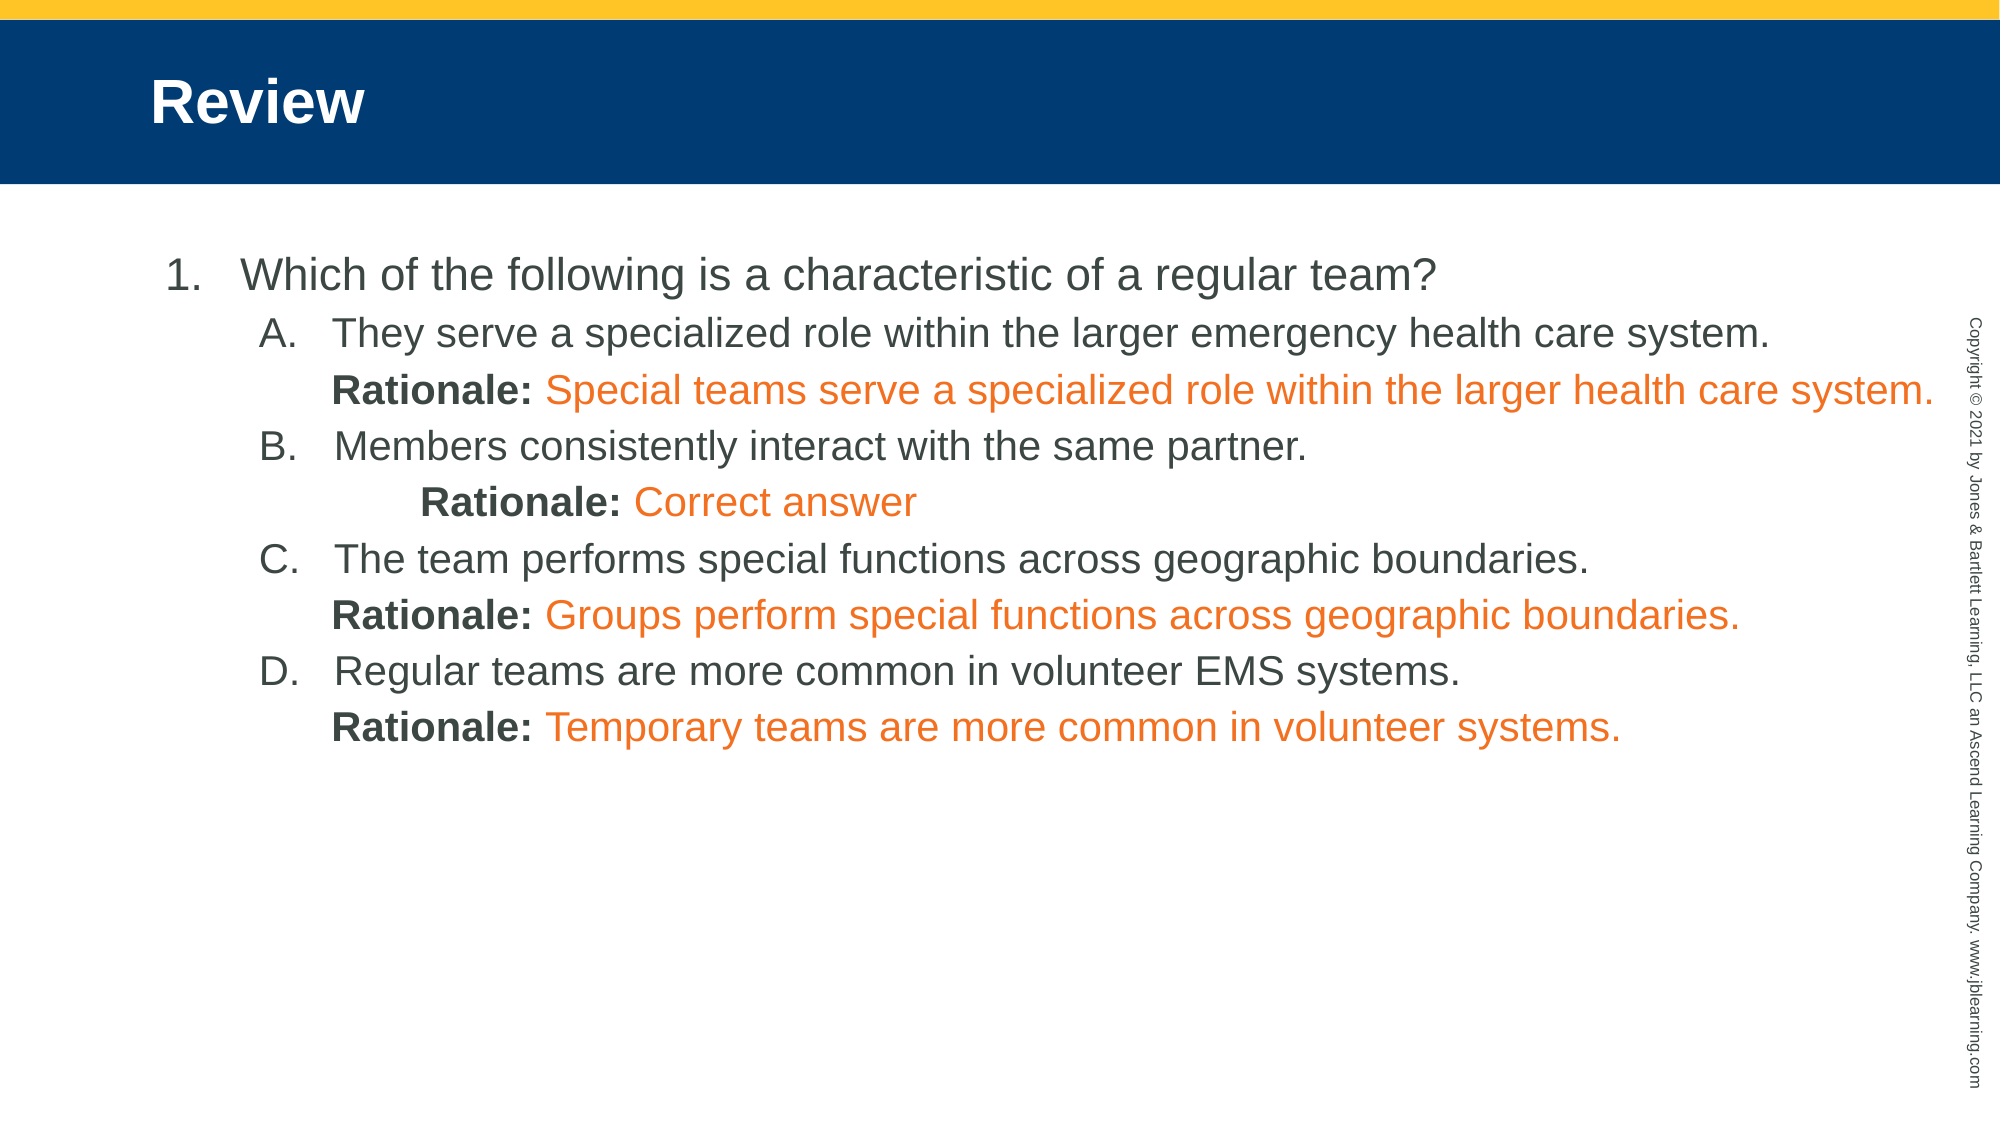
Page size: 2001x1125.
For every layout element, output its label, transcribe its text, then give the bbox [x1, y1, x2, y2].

list Which of the following is a characteristic of a regular team? They serve a specialized role within the larger emergency health care system. Rationale: Special teams serve a specialized role within the larger health care system. Members consistently interact with the same partner. Rationale: Correct answer The team performs special functions across geographic boundaries. Rationale: Groups perform special functions across geographic boundaries. Regular teams are more common in volunteer EMS systems. Rationale: Temporary teams are more common in volunteer systems. [150, 237, 2000, 1025]
title Review [0, 19, 2000, 185]
